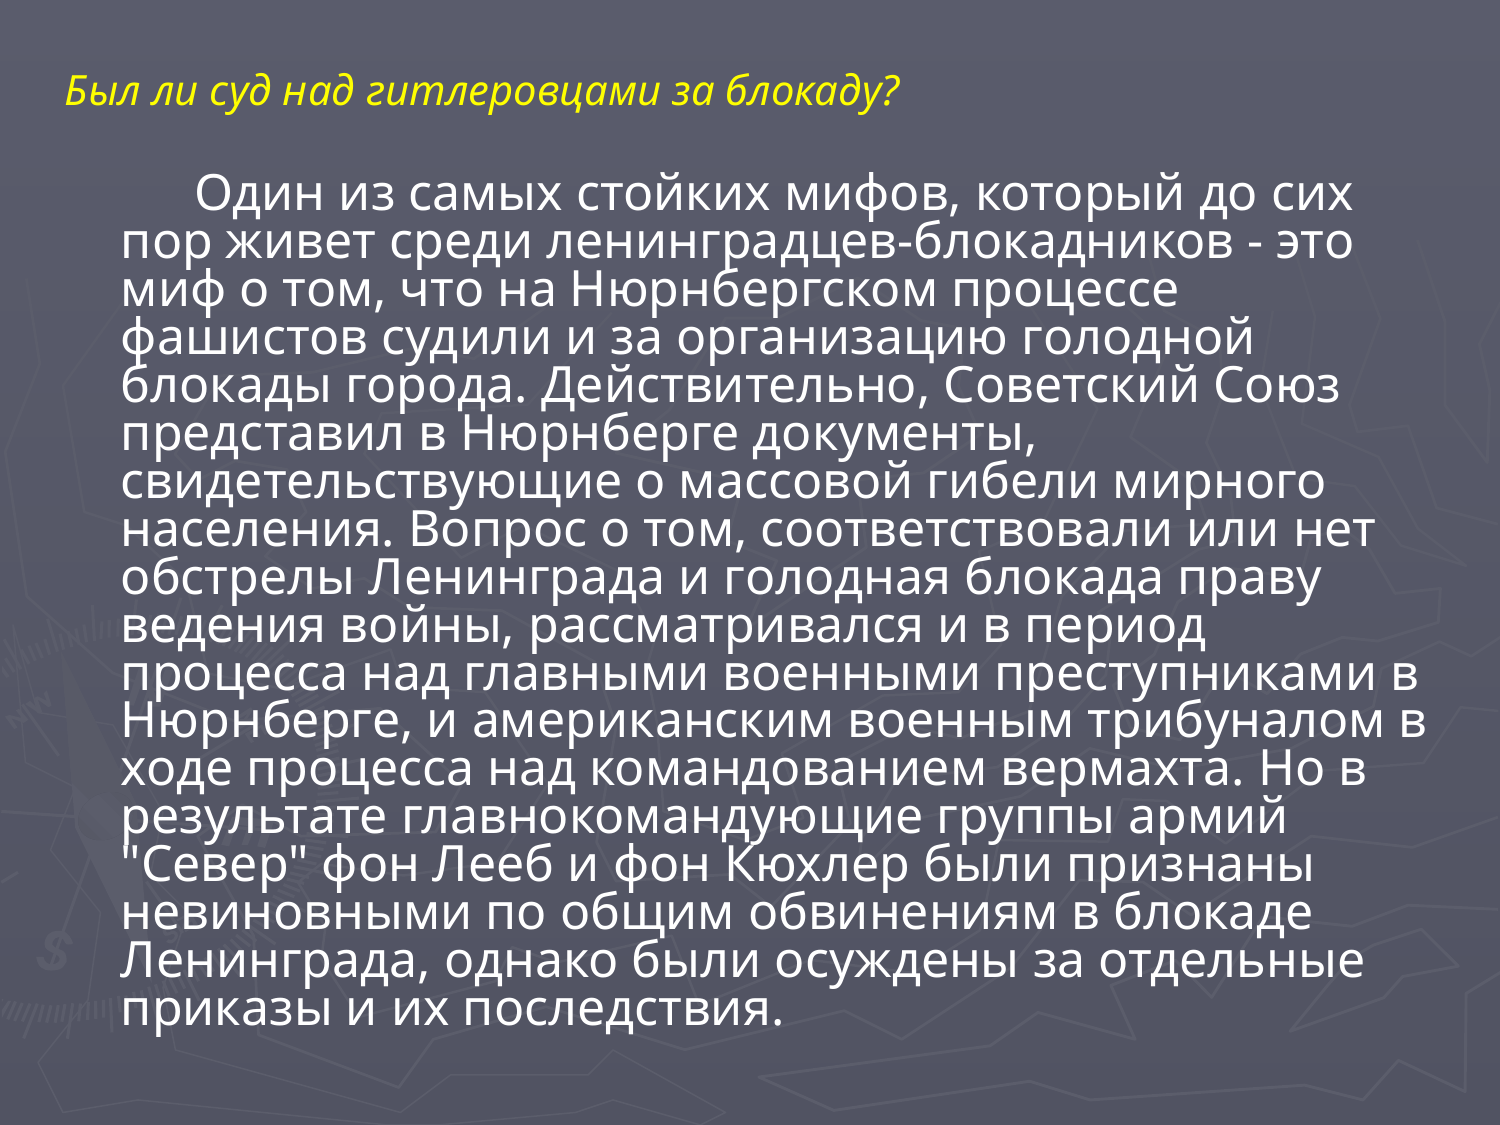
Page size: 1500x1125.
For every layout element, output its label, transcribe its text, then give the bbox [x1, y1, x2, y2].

list Был ли суд над гитлеровцами за блокаду? Один из самых стойких мифов, который до сих пор живет среди ленинградцев-блокадников - это миф о том, что на Нюрнбергском процессе фашистов судили и за организацию голодной блокады города. Действительно, Советский Союз представил в Нюрнберге документы, свидетельствующие о массовой гибели мирного населения. Вопрос о том, соответствовали или нет обстрелы Ленинграда и голодная блокада праву ведения войны, рассматривался и в период процесса над главными военными преступниками в Нюрнберге, и американским военным трибуналом в ходе процесса над командованием вермахта. Но в результате главнокомандующие группы армий "Север" фон Лееб и фон Кюхлер были признаны невиновными по общим обвинениям в блокаде Ленинграда, однако были осуждены за отдельные приказы и их последствия. [49, 66, 1451, 1001]
